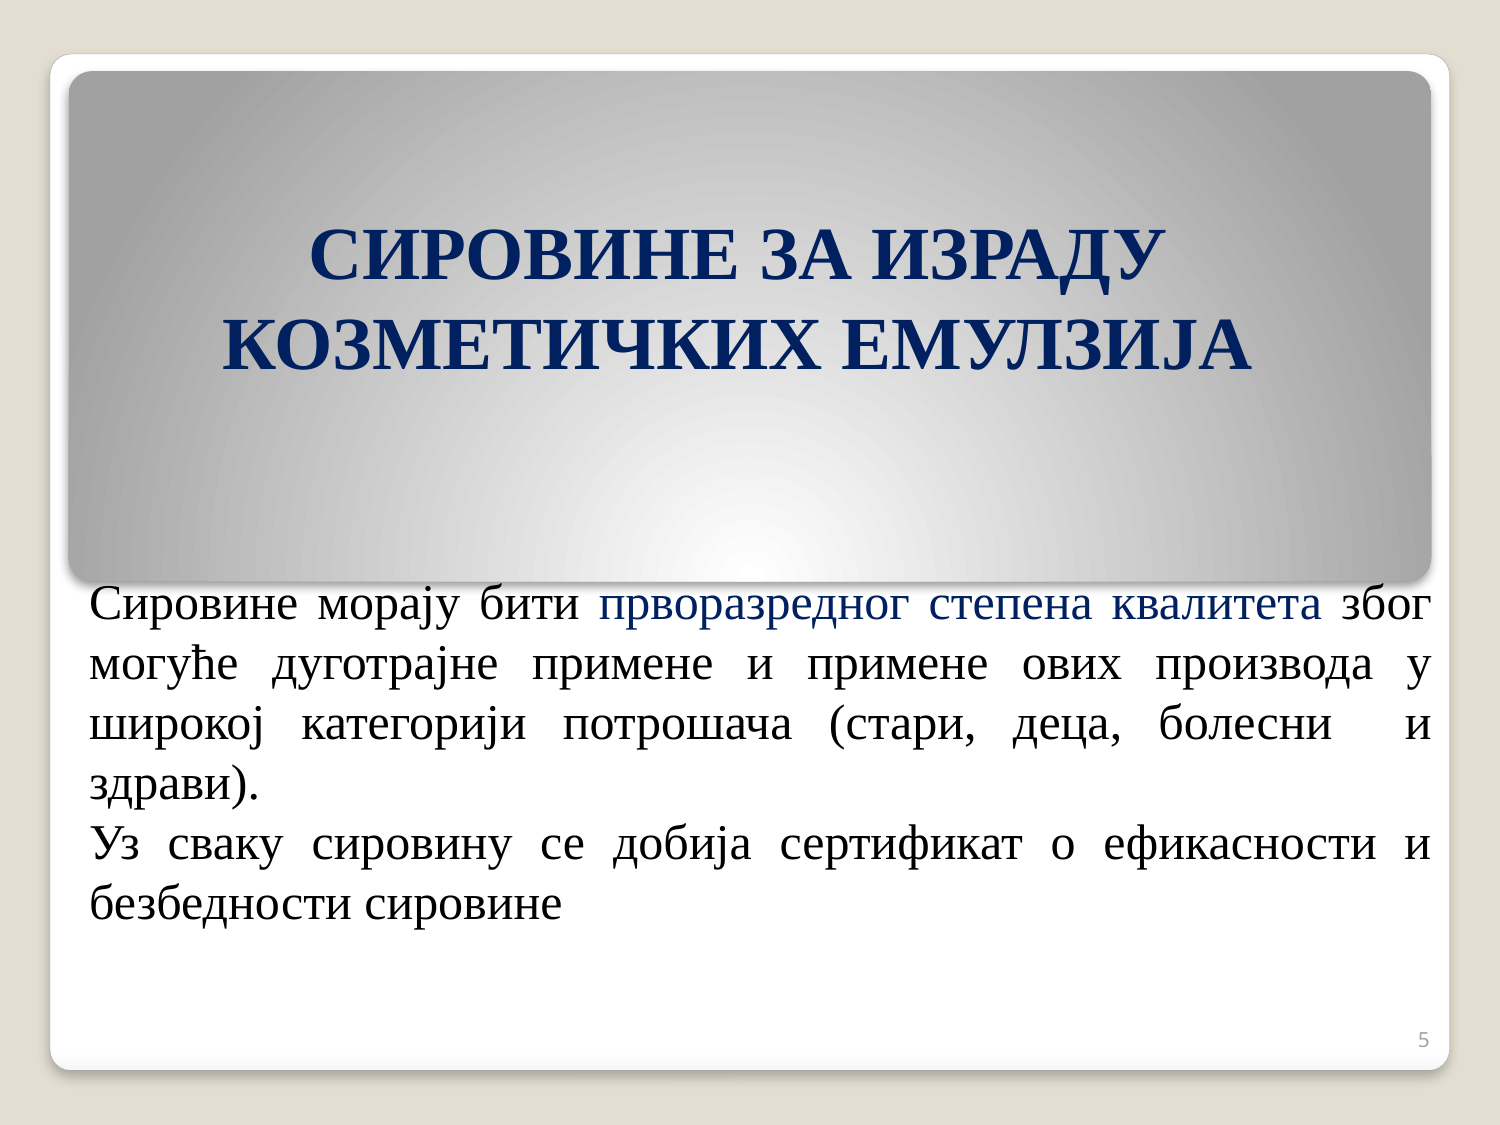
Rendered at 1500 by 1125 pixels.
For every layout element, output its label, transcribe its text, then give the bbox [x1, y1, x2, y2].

slide_number 5 [1369, 1002, 1445, 1063]
subtitle Сировине морају бити прворазредног степена квалитета због могуће дуготрајне примене и примене ових производа у широкој категорији потрошача (стари, деца, болесни и здрави). Уз сваку сировину се добија сертификат о ефикасности и безбедности сировине [53, 569, 1447, 1125]
title СИРОВИНЕ ЗА ИЗРАДУ КОЗМЕТИЧКИХ ЕМУЛЗИЈА [100, 90, 1376, 492]
